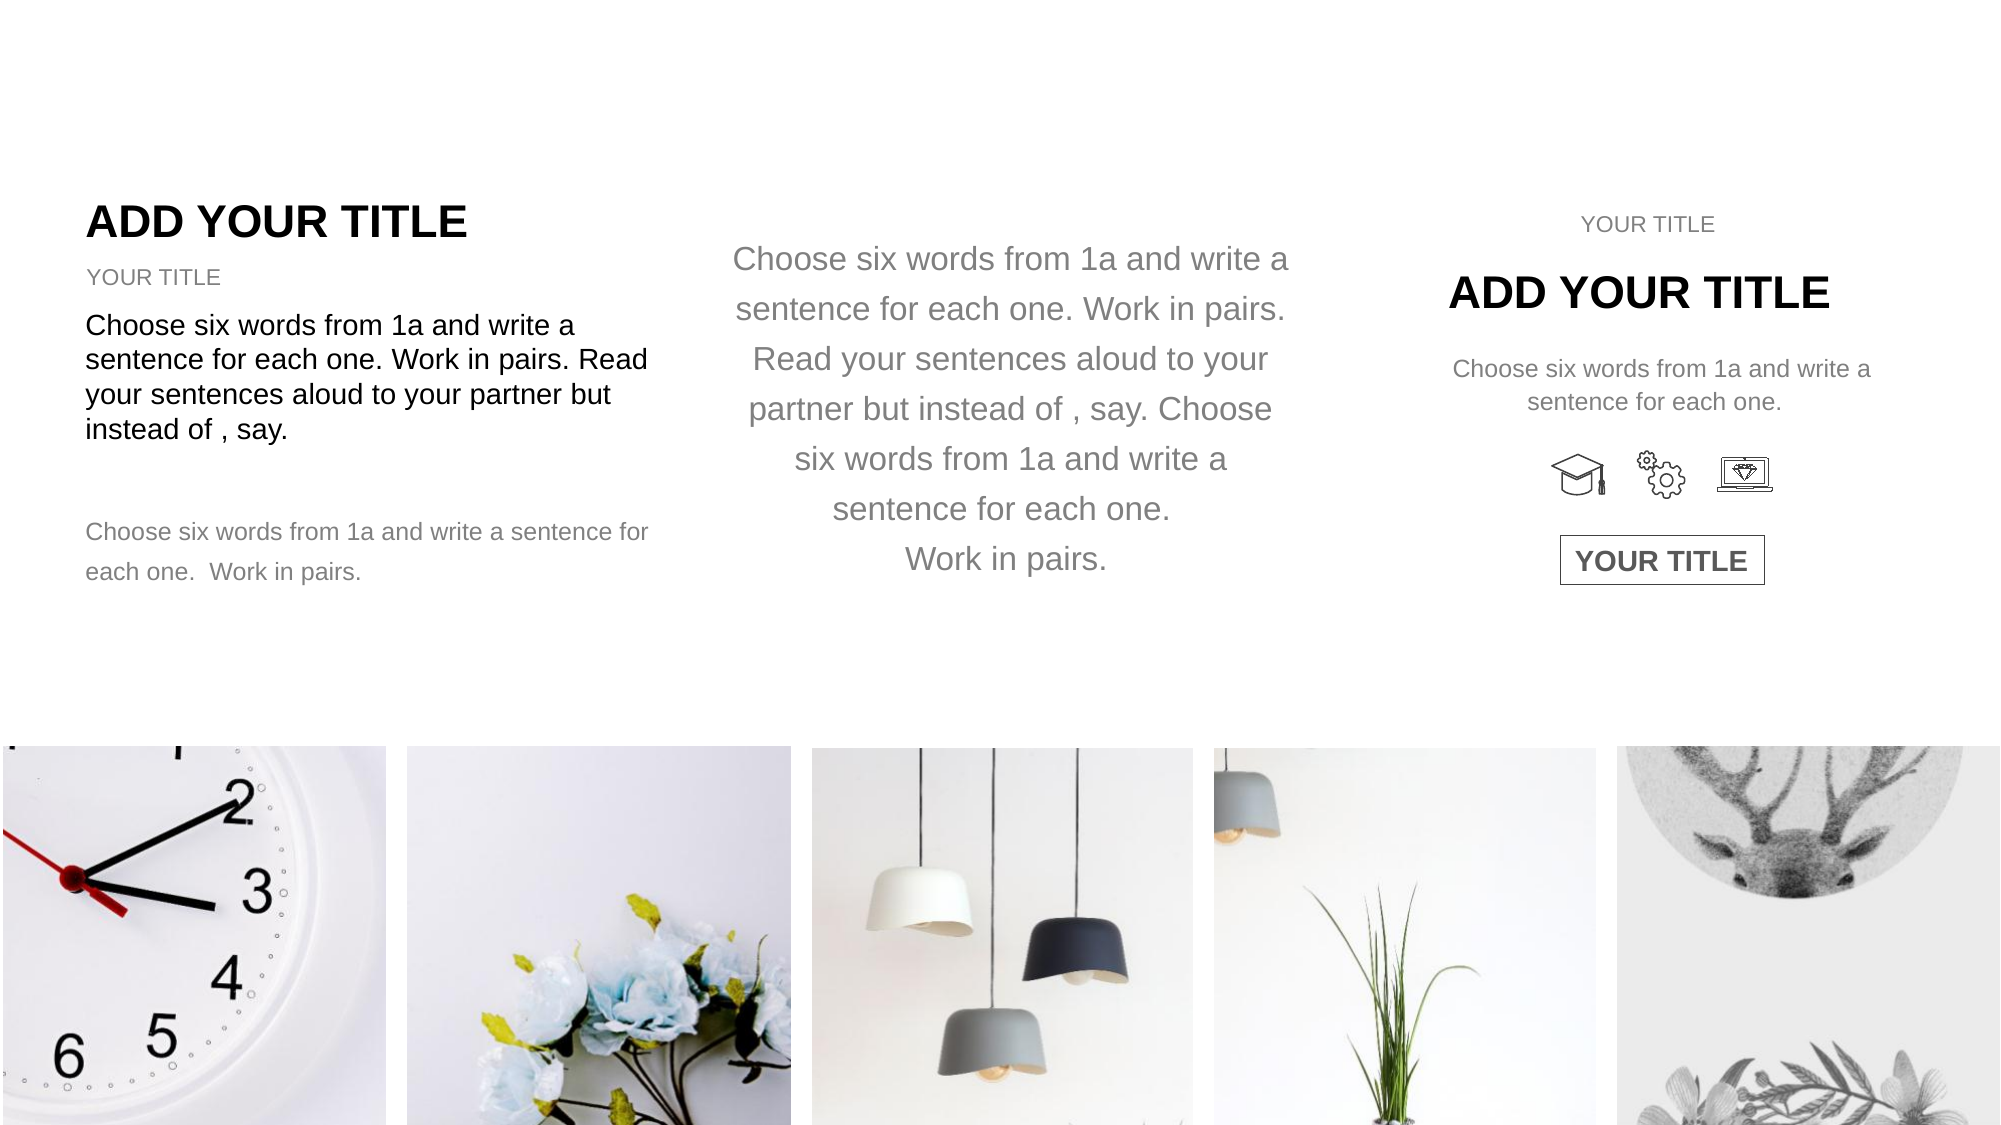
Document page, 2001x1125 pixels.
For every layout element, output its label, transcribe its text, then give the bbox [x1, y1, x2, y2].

picture [407, 746, 791, 1125]
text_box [1405, 201, 1920, 586]
picture [812, 748, 1193, 1125]
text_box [70, 184, 687, 590]
picture [1617, 746, 2000, 1125]
picture [1214, 748, 1596, 1125]
text_box Choose six words from 1a and write a sentence for each one. Work in pairs. Read your sentences aloud to your partner but instead of , say. Choose six words from 1a and write a sentence for each one. Work in pairs. [709, 219, 1313, 585]
picture [3, 746, 386, 1125]
